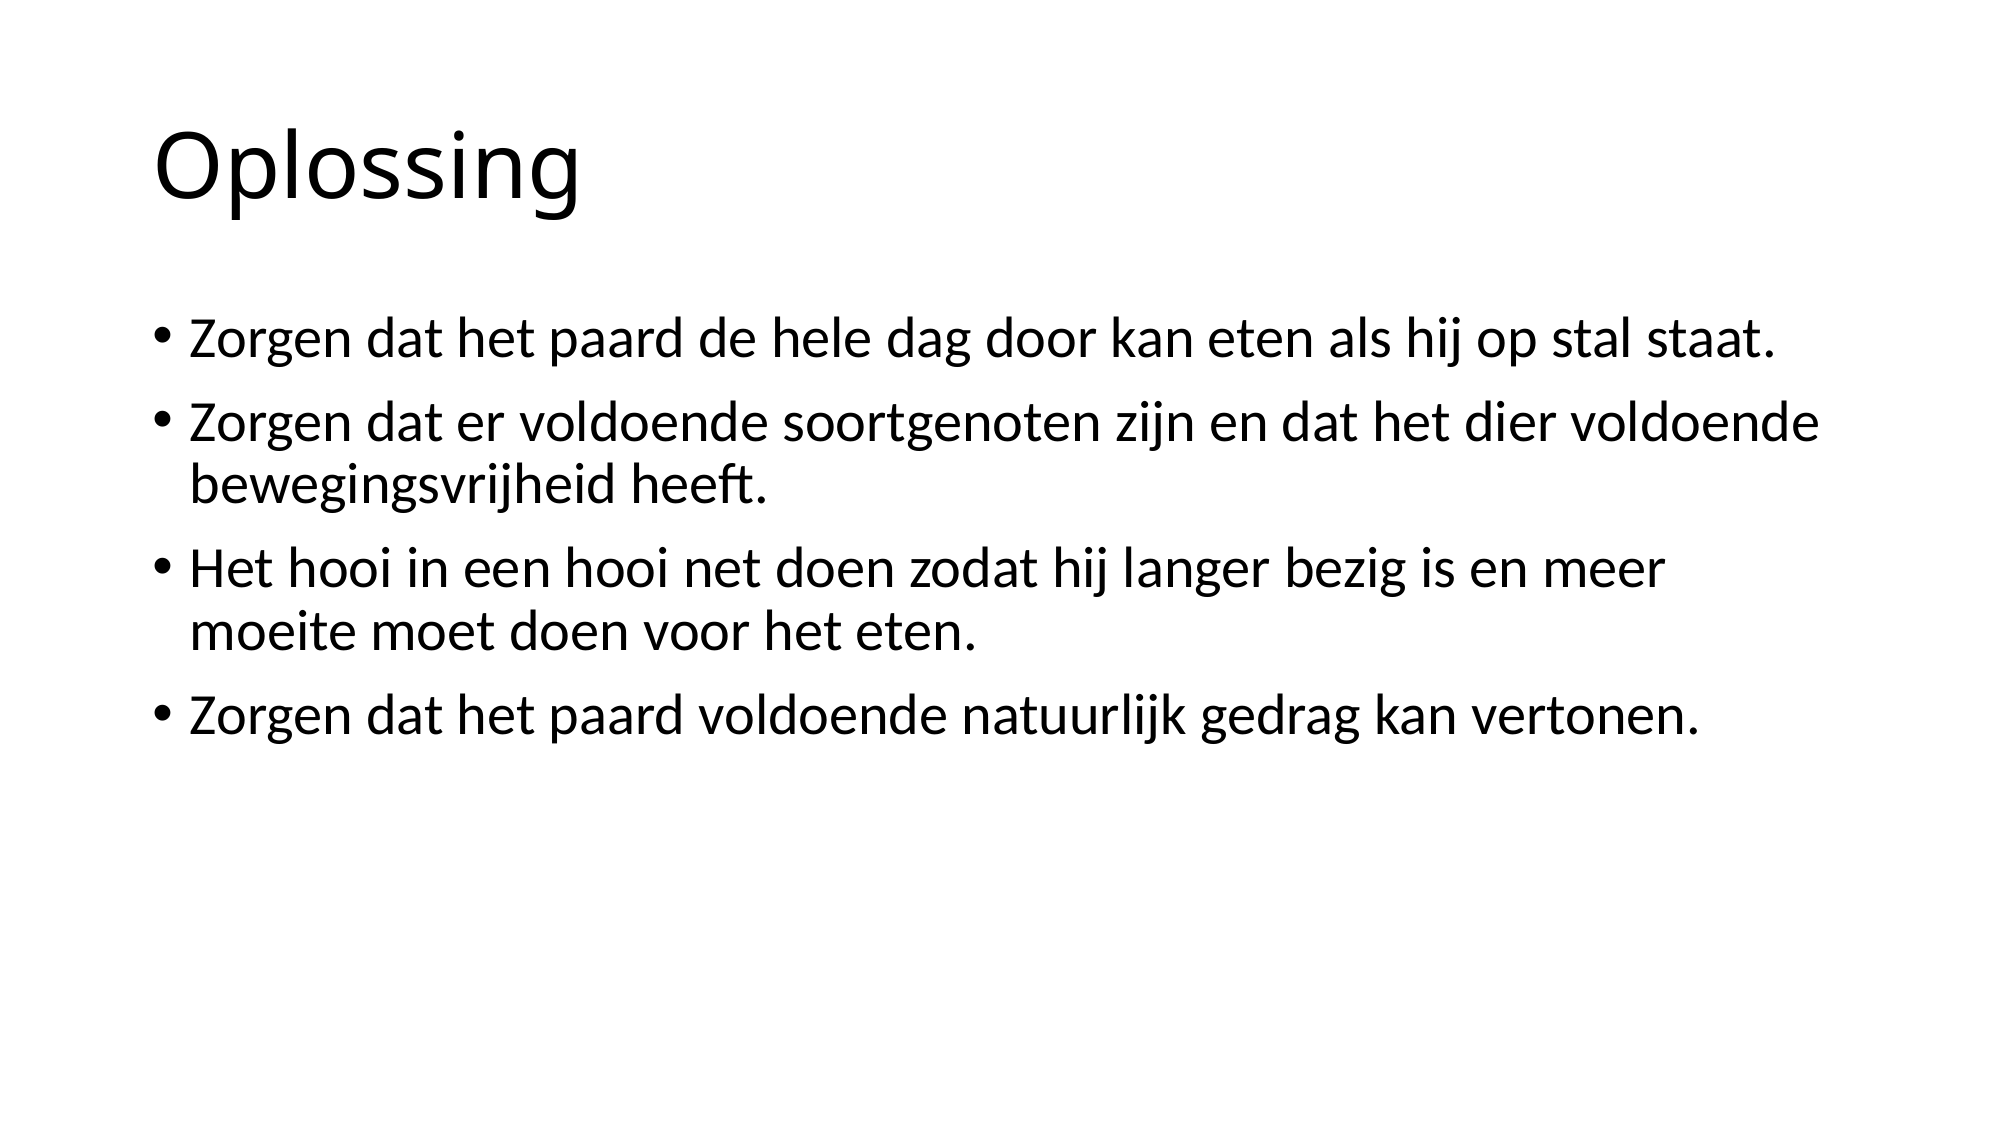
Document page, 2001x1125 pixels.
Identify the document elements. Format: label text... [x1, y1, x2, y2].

title Oplossing [137, 59, 1863, 278]
list Zorgen dat het paard de hele dag door kan eten als hij op stal staat. Zorgen dat er voldoende soortgenoten zijn en dat het dier voldoende bewegingsvrijheid heeft. Het hooi in een hooi net doen zodat hij langer bezig is en meer moeite moet doen voor het eten. Zorgen dat het paard voldoende natuurlijk gedrag kan vertonen. [137, 299, 1863, 1014]
